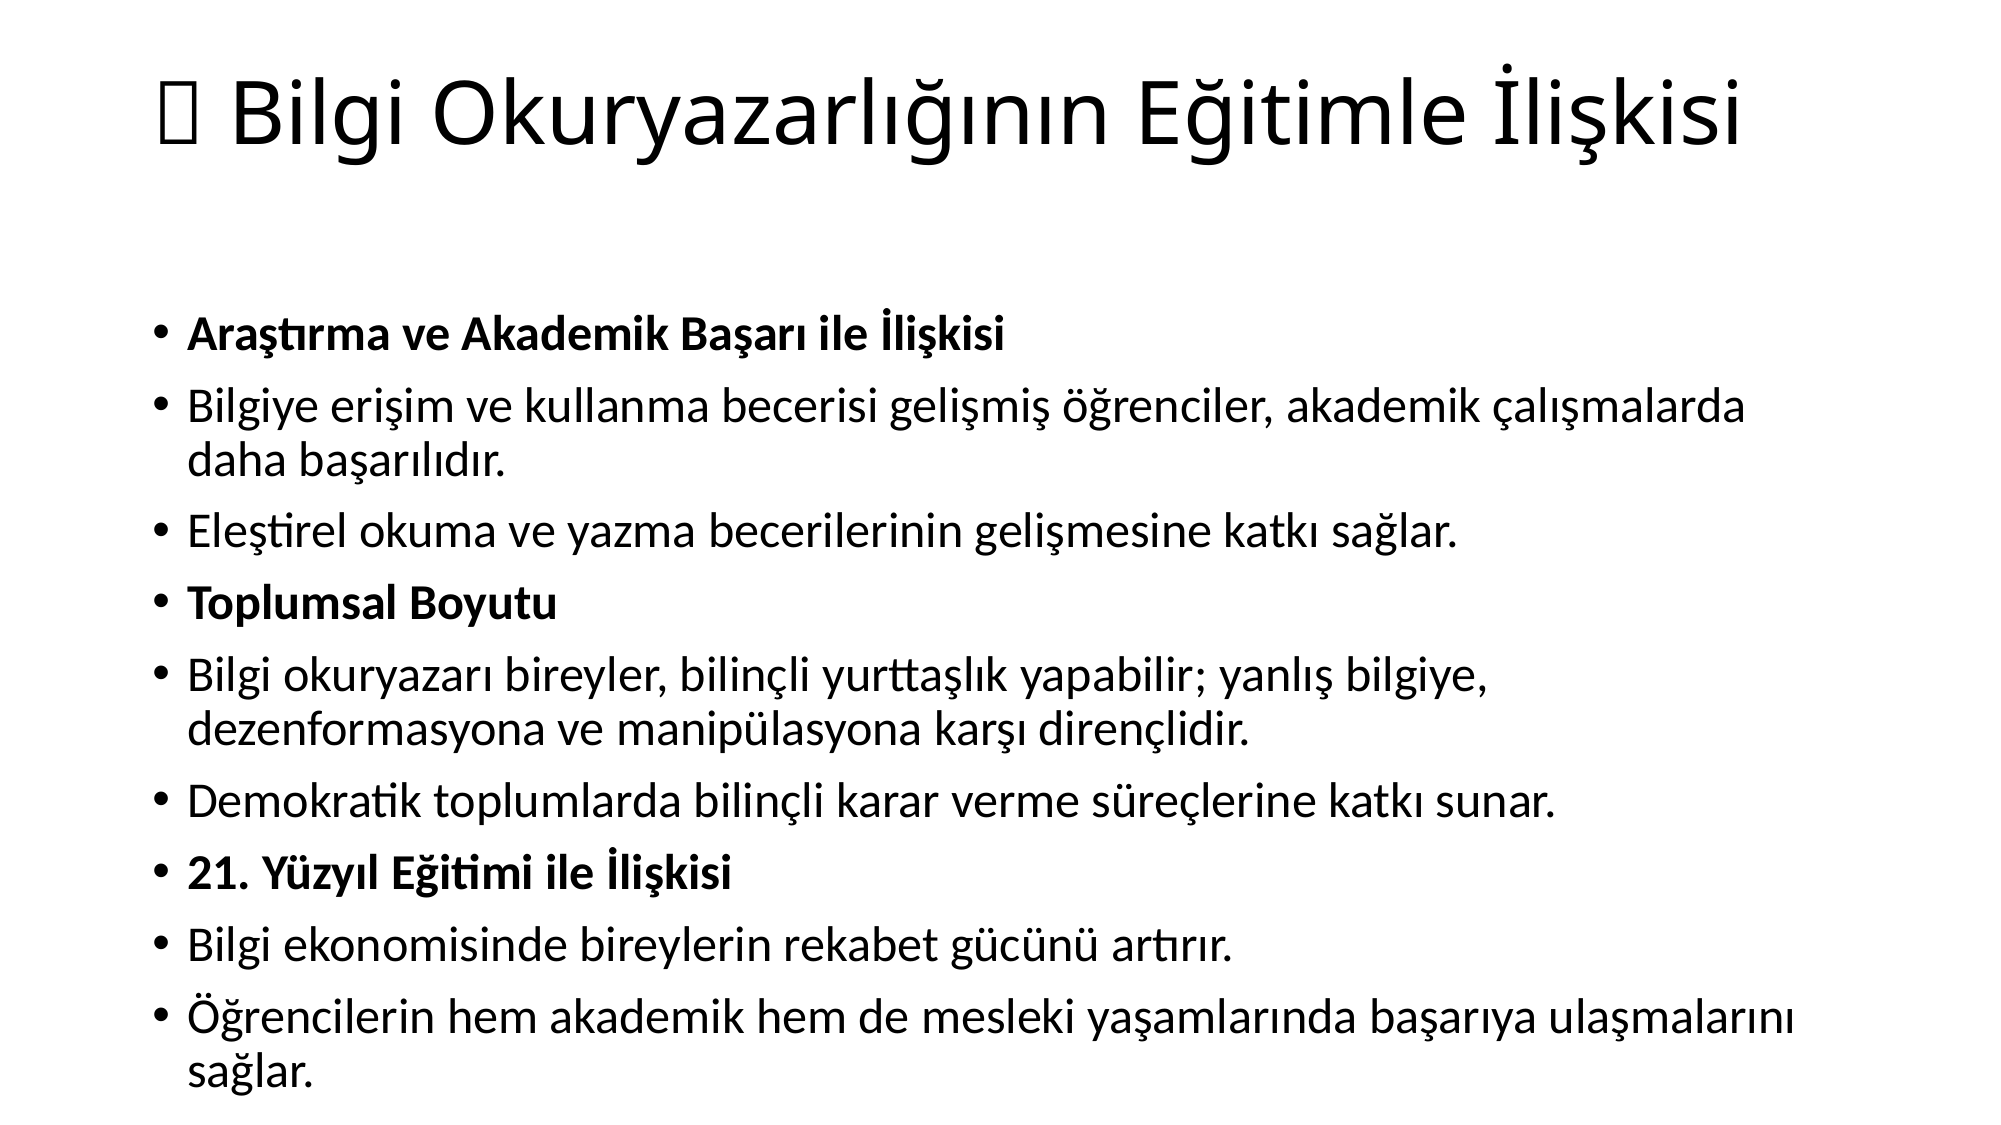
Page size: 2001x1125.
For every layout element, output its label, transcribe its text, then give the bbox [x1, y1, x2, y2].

title 📌 Bilgi Okuryazarlığının Eğitimle İlişkisi [137, 59, 1863, 278]
list Araştırma ve Akademik Başarı ile İlişkisi Bilgiye erişim ve kullanma becerisi gelişmiş öğrenciler, akademik çalışmalarda daha başarılıdır. Eleştirel okuma ve yazma becerilerinin gelişmesine katkı sağlar. Toplumsal Boyutu Bilgi okuryazarı bireyler, bilinçli yurttaşlık yapabilir; yanlış bilgiye, dezenformasyona ve manipülasyona karşı dirençlidir. Demokratik toplumlarda bilinçli karar verme süreçlerine katkı sunar. 21. Yüzyıl Eğitimi ile İlişkisi Bilgi ekonomisinde bireylerin rekabet gücünü artırır. Öğrencilerin hem akademik hem de mesleki yaşamlarında başarıya ulaşmalarını sağlar. [137, 299, 1863, 1110]
